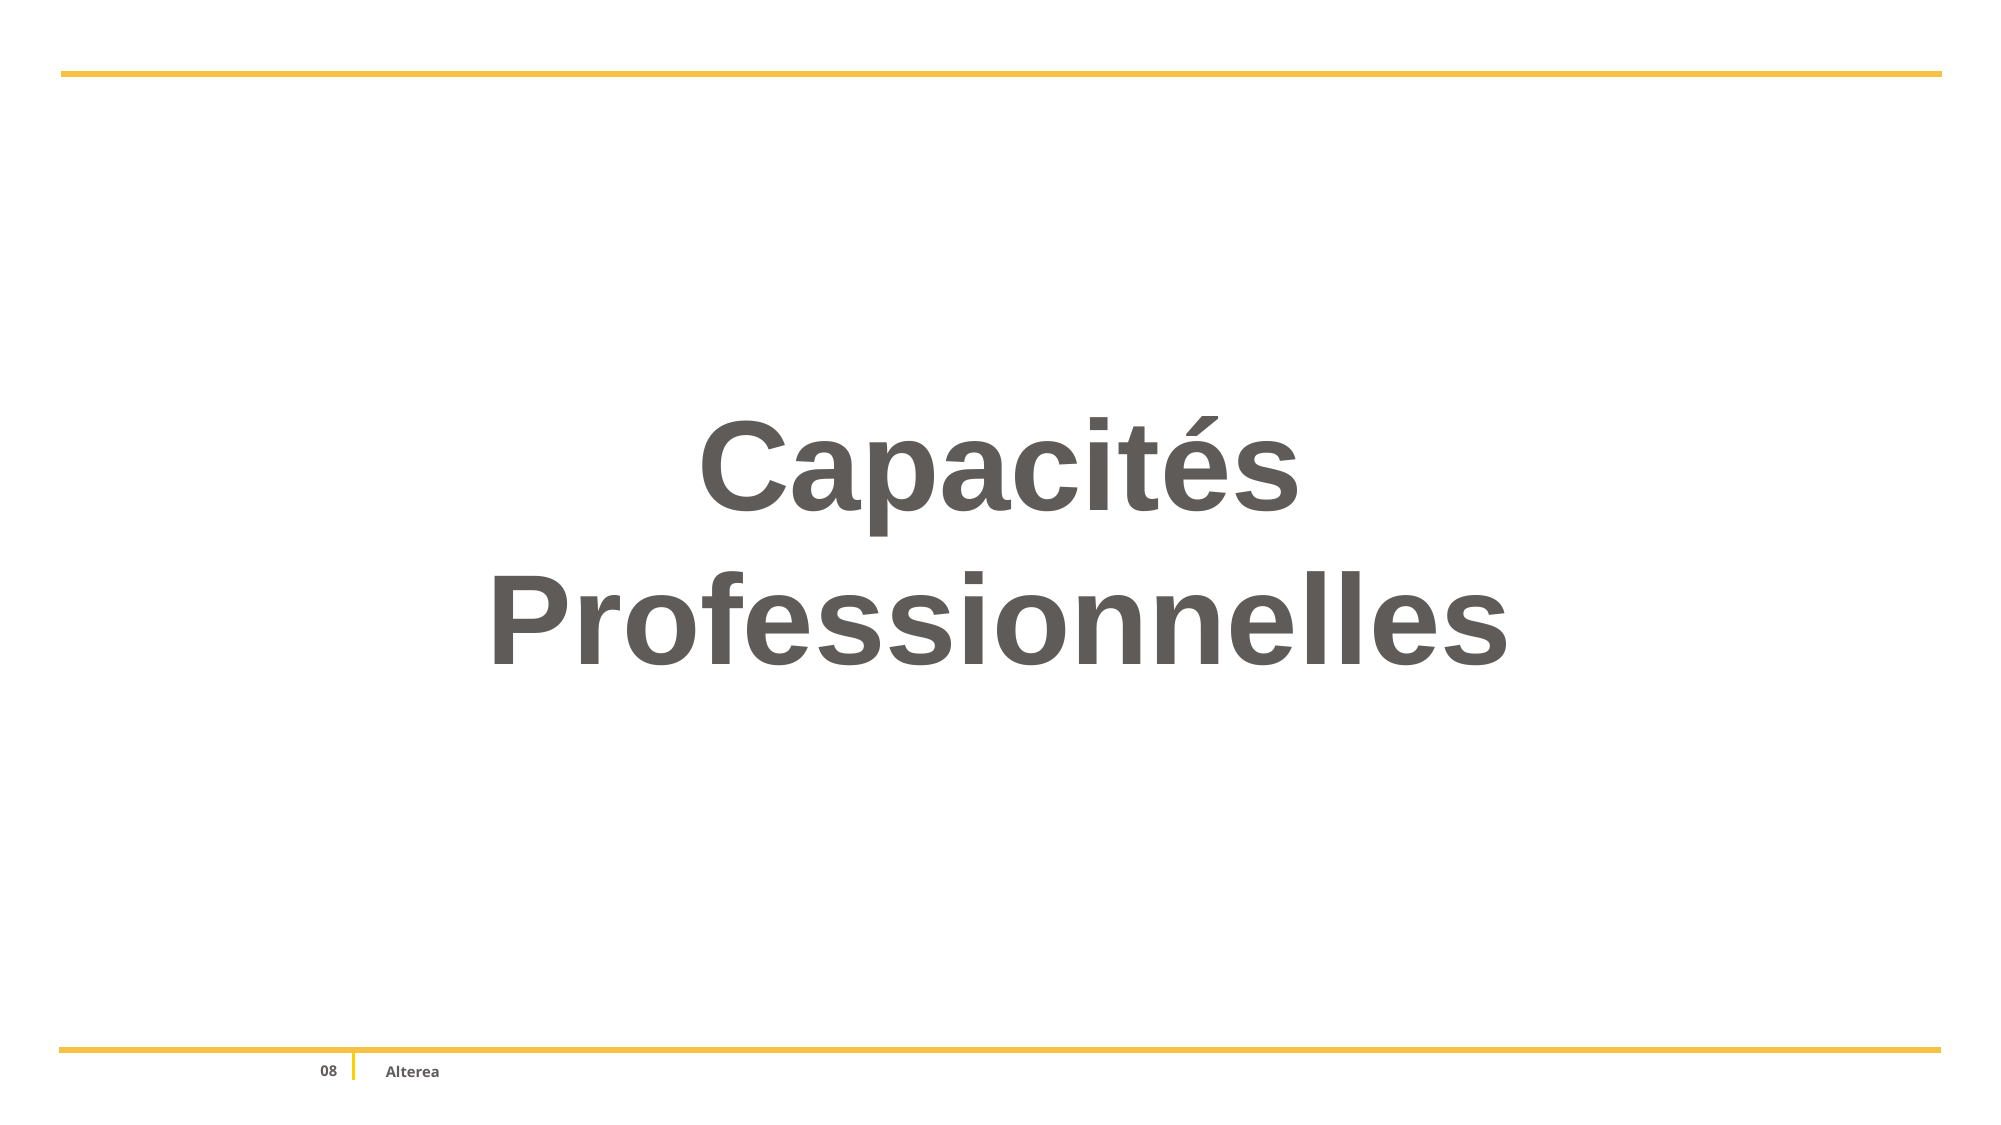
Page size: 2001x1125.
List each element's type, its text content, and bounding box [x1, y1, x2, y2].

text_box Capacités Professionnelles [441, 382, 1559, 691]
